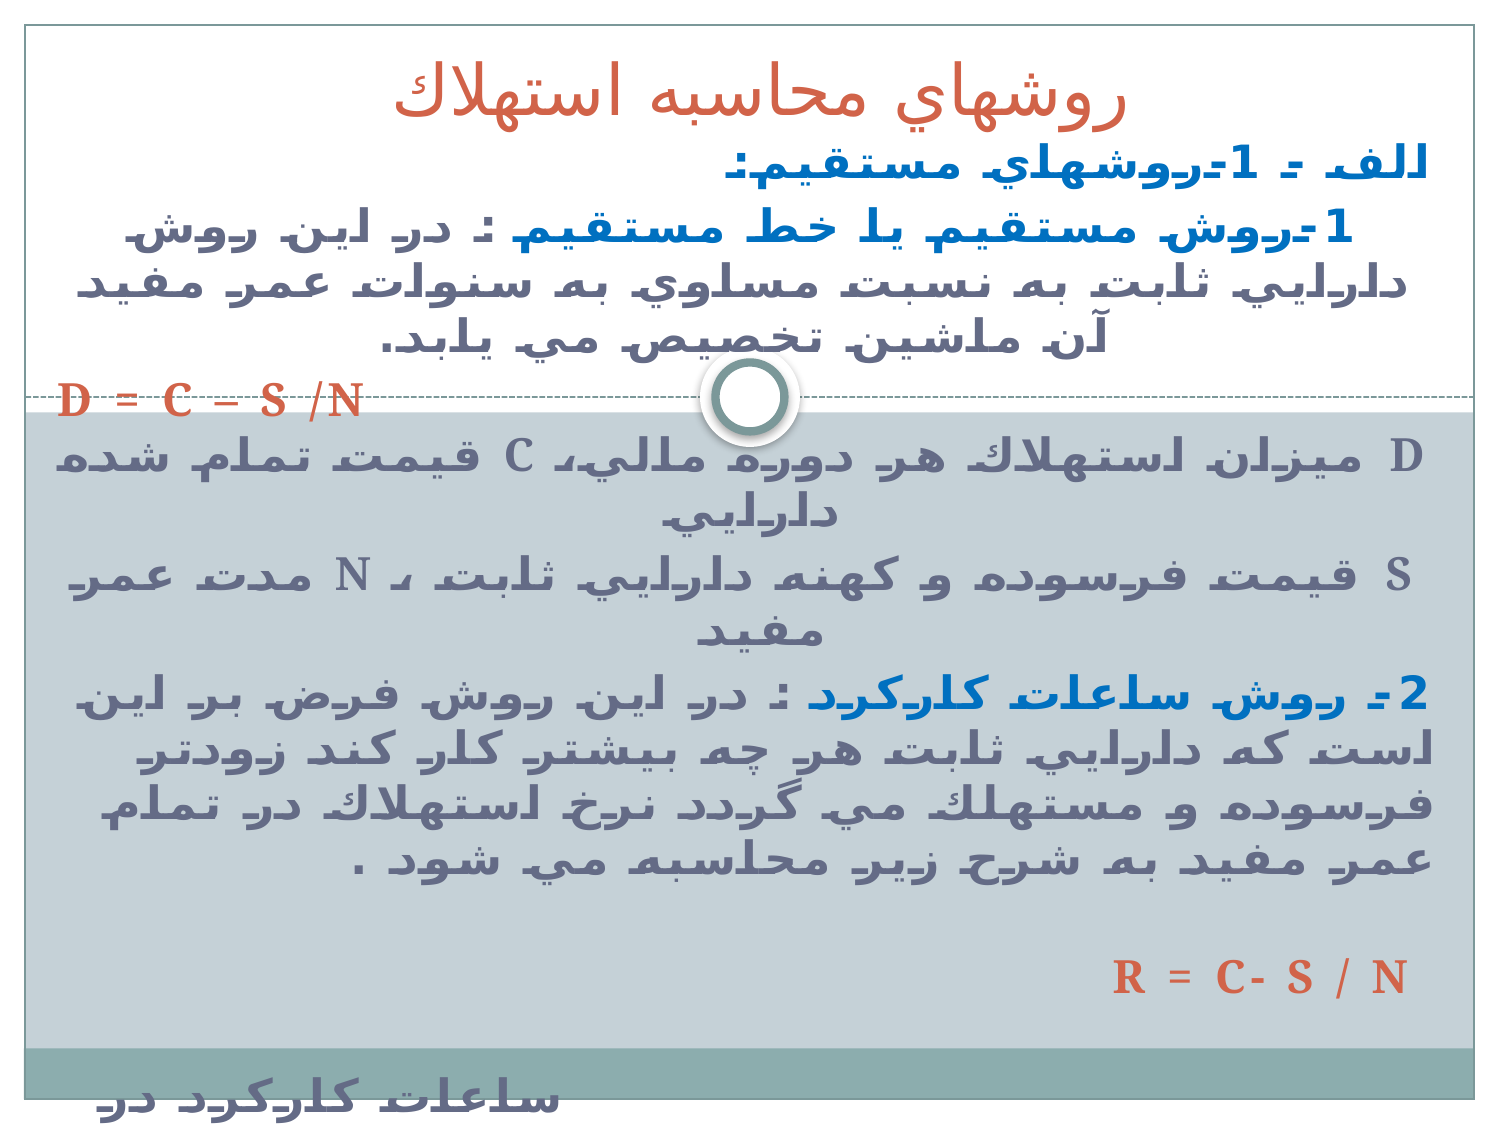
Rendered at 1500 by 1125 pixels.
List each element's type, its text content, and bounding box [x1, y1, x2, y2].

title روشهاي محاسبه استهلاك [112, 37, 1388, 138]
subtitle الف - 1-روشهاي مستقيم: 1-روش مستقيم يا خط مستقيم : در اين روش دارايي ثابت به نسبت مساوي به سنوات عمر مفيد آن ماشين تخصيص مي يابد. D = C – S /N D ميزان استهلاك هر دوره مالي،‌ C قيمت تمام شده دارايي S قيمت فرسوده و كهنه دارايي ثابت ، N مدت عمر مفيد 2- روش ساعات كاركرد : در اين روش فرض بر اين است كه دارايي ثابت هر چه بيشتر كار كند زودتر فرسوده و مستهلك مي گردد نرخ استهلاك در تمام عمر مفيد به شرح زير محاسبه مي شود . R = C- S / N ساعات كاركرد در سال R * D = N مدت عمر مفيدثابت بر حسب ساعات كار در طول عمر مفيد ، R نرخ استهلاك [37, 125, 1450, 1075]
